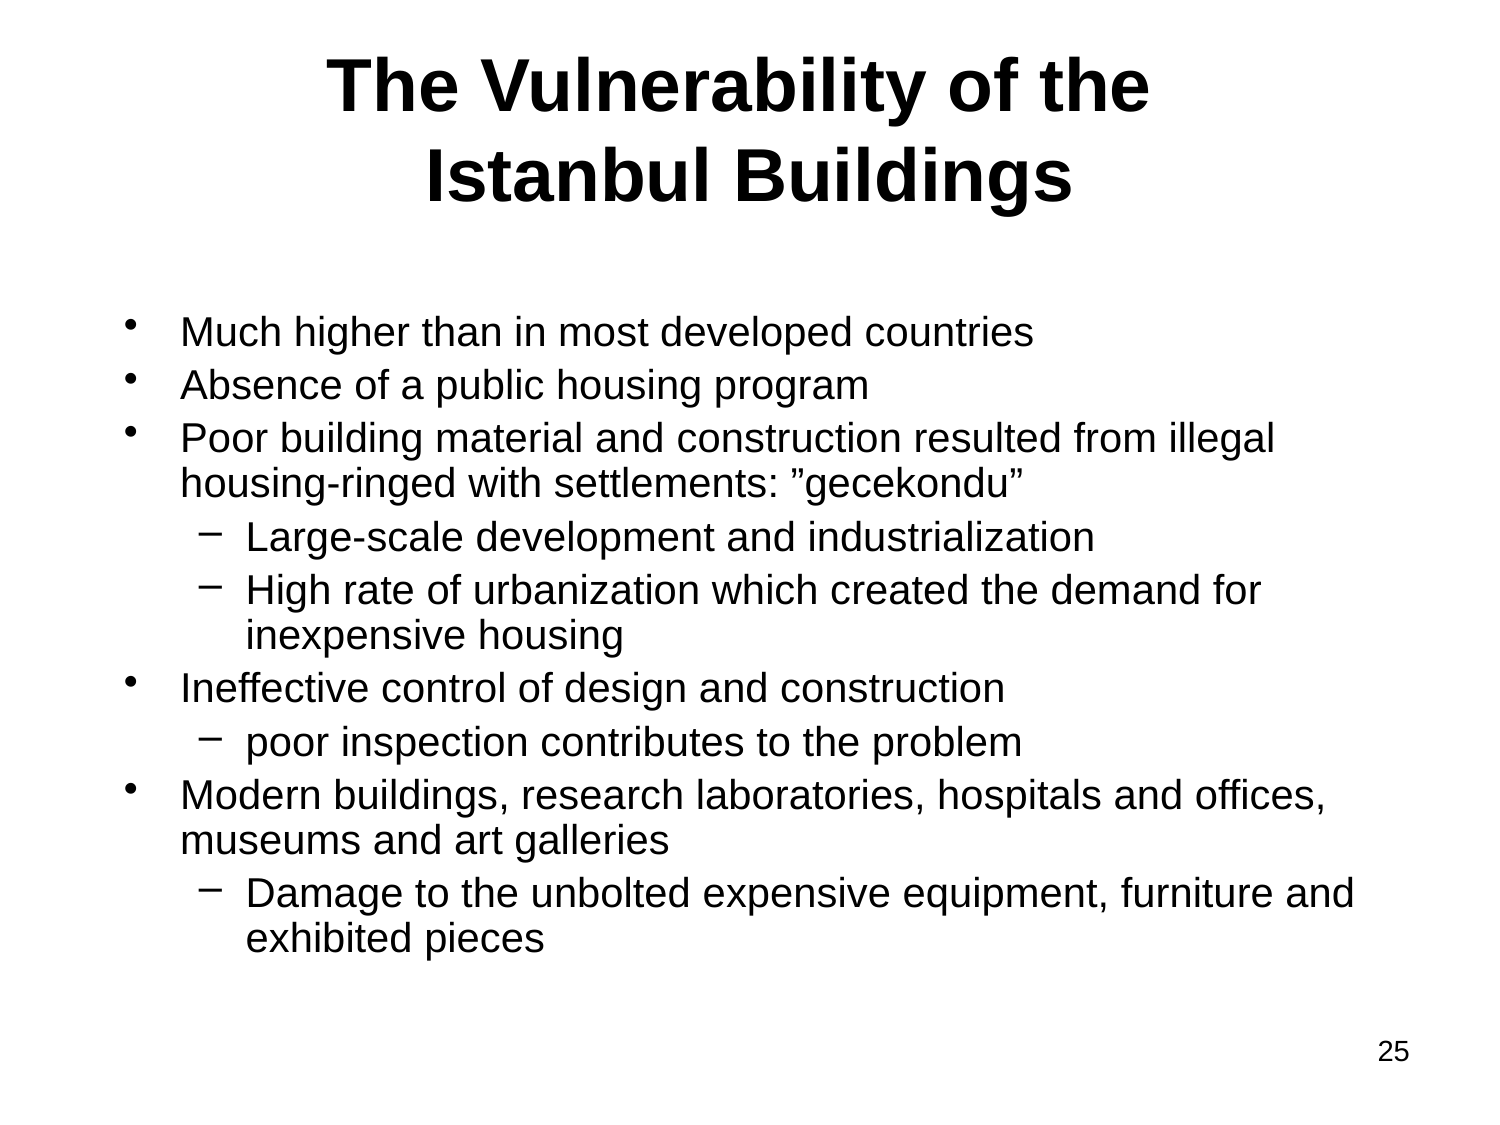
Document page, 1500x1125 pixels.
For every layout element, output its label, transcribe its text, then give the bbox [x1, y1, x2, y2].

list Much higher than in most developed countries Absence of a public housing program Poor building material and construction resulted from illegal housing-ringed with settlements: ”gecekondu” Large-scale development and industrialization High rate of urbanization which created the demand for inexpensive housing Ineffective control of design and construction poor inspection contributes to the problem Modern buildings, research laboratories, hospitals and offices, museums and art galleries Damage to the unbolted expensive equipment, furniture and exhibited pieces [108, 302, 1460, 1012]
slide_number 25 [1074, 1024, 1426, 1103]
title The Vulnerability of the Istanbul Buildings [74, 32, 1426, 221]
